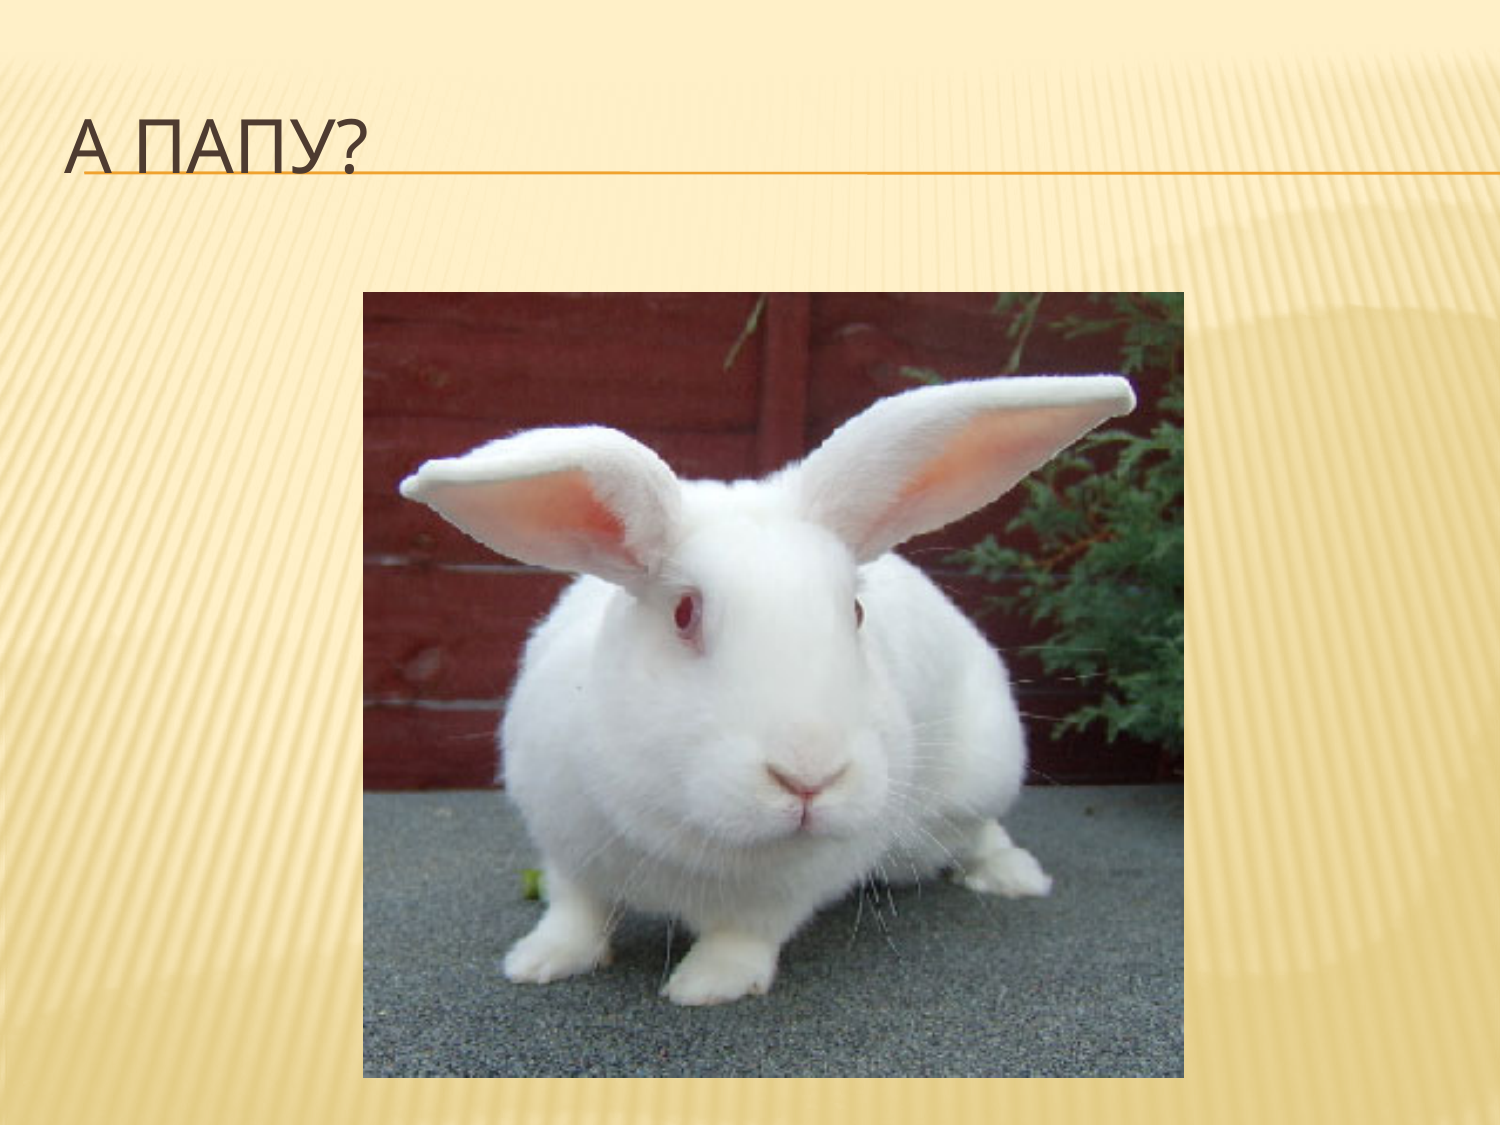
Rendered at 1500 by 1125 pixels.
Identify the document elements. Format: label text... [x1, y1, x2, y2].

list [362, 292, 1184, 1079]
title А папу? [50, 75, 1475, 213]
